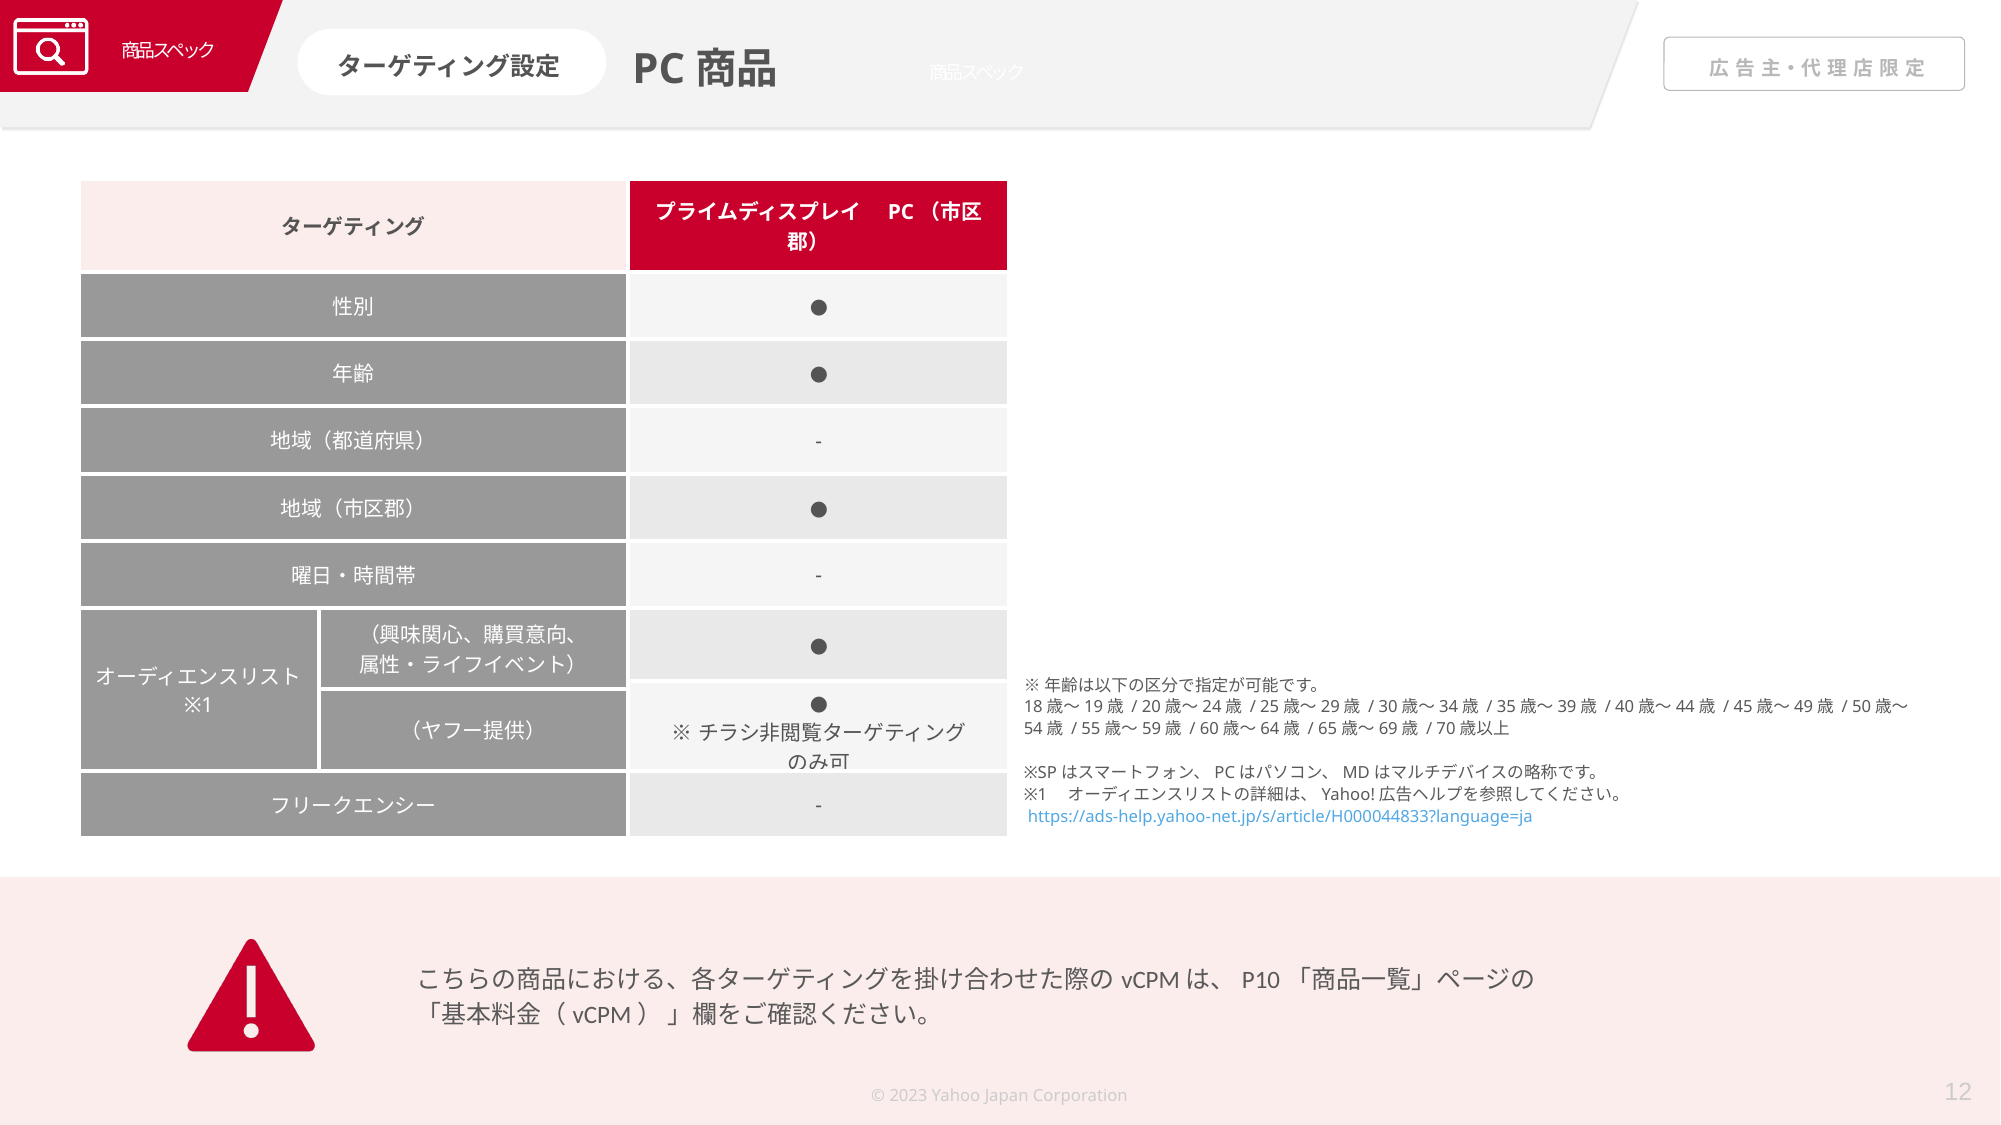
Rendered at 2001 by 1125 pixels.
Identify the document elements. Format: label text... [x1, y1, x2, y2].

list こちらの商品における、各ターゲティングを掛け合わせた際のvCPMは、P10「商品一覧」ページの 「基本料金（vCPM） 」欄をご確認ください。 [416, 914, 1922, 1078]
table_cell 曜日・時間帯 [81, 543, 626, 606]
table_cell - [630, 408, 1007, 472]
table_cell 年齢 [81, 341, 626, 404]
table_cell オーディエンスリスト ※1 [81, 610, 317, 769]
list 商品スペック [585, 41, 1645, 97]
table_cell ● [630, 341, 1007, 404]
table_cell 地域（市区郡） [81, 476, 626, 539]
table_cell ● [630, 274, 1007, 337]
picture [8, 4, 92, 87]
picture [180, 924, 322, 1066]
table_cell 性別 [81, 274, 626, 337]
text_box PC商品 [632, 39, 1506, 95]
text_box 商品スペック [97, 16, 240, 84]
text_box ターゲティング設定 [292, 28, 606, 100]
table_cell ● [630, 610, 1007, 679]
text_box ※年齢は以下の区分で指定が可能です。 18歳～19歳 / 20歳～24歳 / 25歳～29歳 / 30歳～34歳 / 35歳～39歳 / 40歳～44歳 / 45歳～49歳 / 50歳～54歳 / 55歳～59歳 / 60歳～64歳 / 65歳～69歳 / 70歳以上 ※SPはスマートフォン、PCはパソコン、MDはマルチデバイスの略称です。 ※1 オーディエンスリストの詳細は、Yahoo!広告ヘルプを参照してください。 https://ads-help.yahoo-net.jp/s/article/H000044833?language=ja [1023, 672, 1914, 829]
table_cell フリークエンシー [81, 773, 626, 836]
table_cell - [630, 773, 1007, 836]
table_header ターゲティング [81, 181, 626, 270]
table_header プライムディスプレイ PC（市区郡） [630, 181, 1007, 270]
table_cell 地域（都道府県） [81, 408, 626, 472]
table_cell ● ※チラシ非閲覧ターゲティング のみ可 [630, 683, 1007, 769]
table_cell ● [630, 476, 1007, 539]
table_cell - [630, 543, 1007, 606]
table_cell （ヤフー提供） [321, 691, 626, 769]
table_cell （興味関心、購買意向、 属性・ライフイベント） [321, 610, 626, 687]
